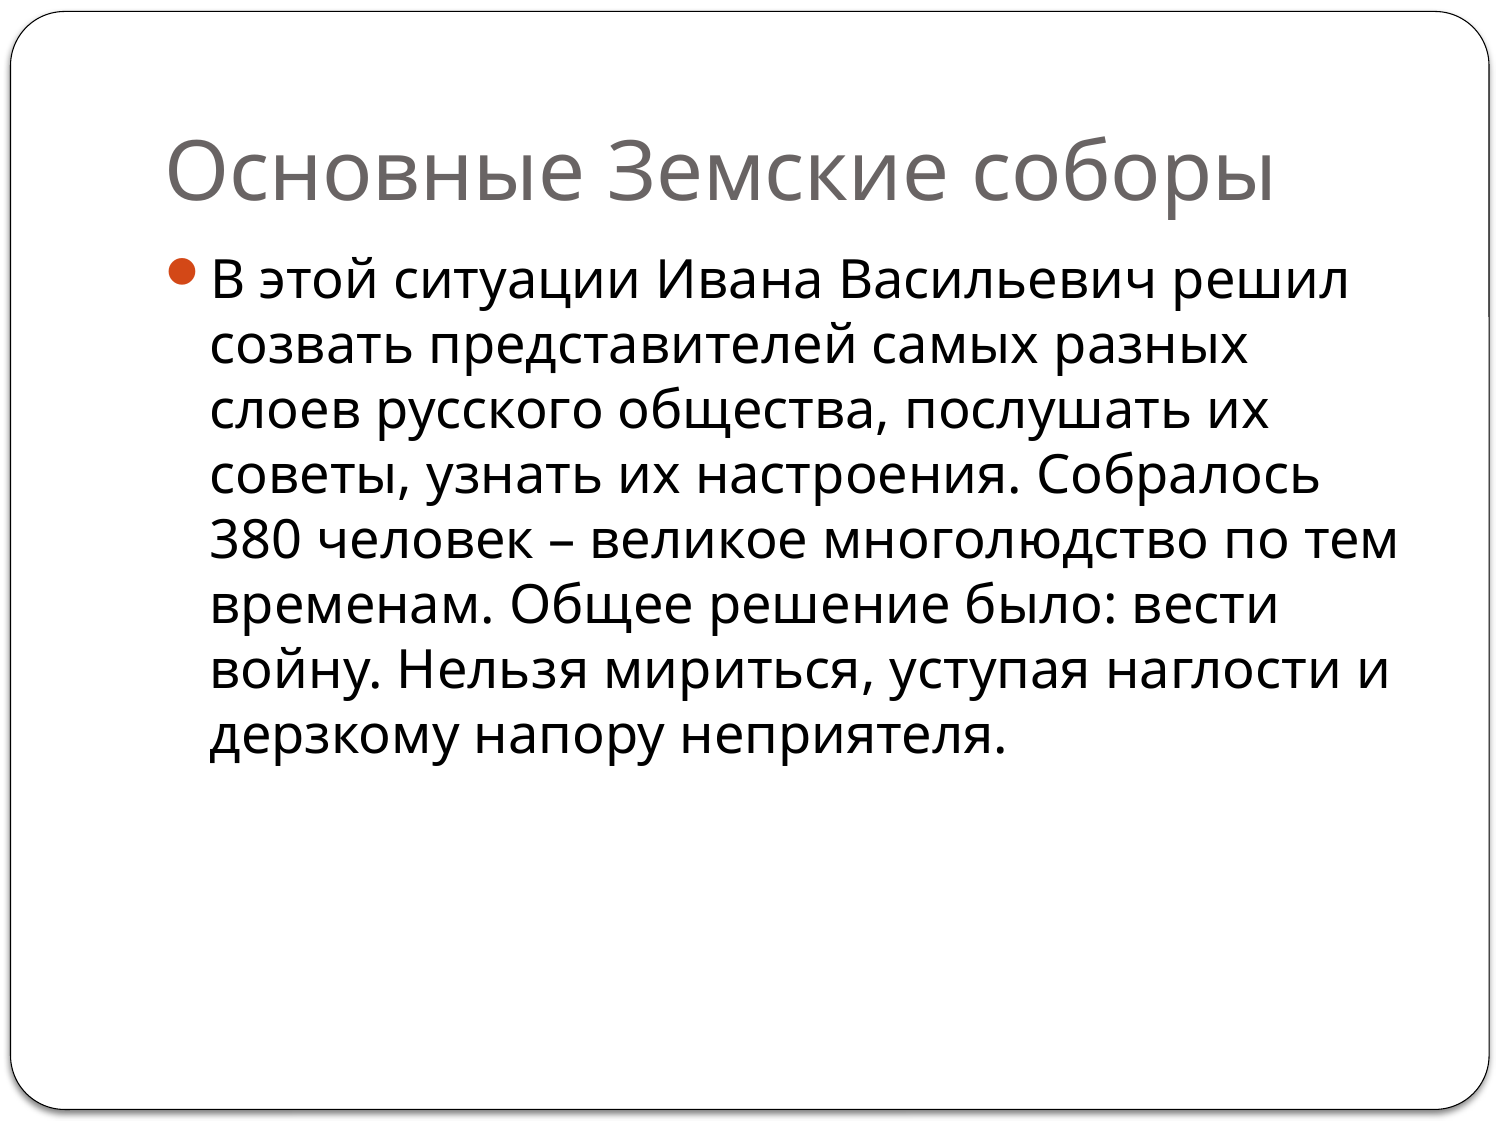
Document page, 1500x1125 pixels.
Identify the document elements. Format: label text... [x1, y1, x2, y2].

title Основные Земские соборы [150, 45, 1425, 233]
list В этой ситуации Ивана Васильевич решил созвать представителей самых разных слоев русского общества, послушать их советы, узнать их настроения. Собралось 380 человек – великое многолюдство по тем временам. Общее решение было: вести войну. Нельзя мириться, уступая наглости и дерзкому напору неприятеля. [150, 237, 1425, 988]
